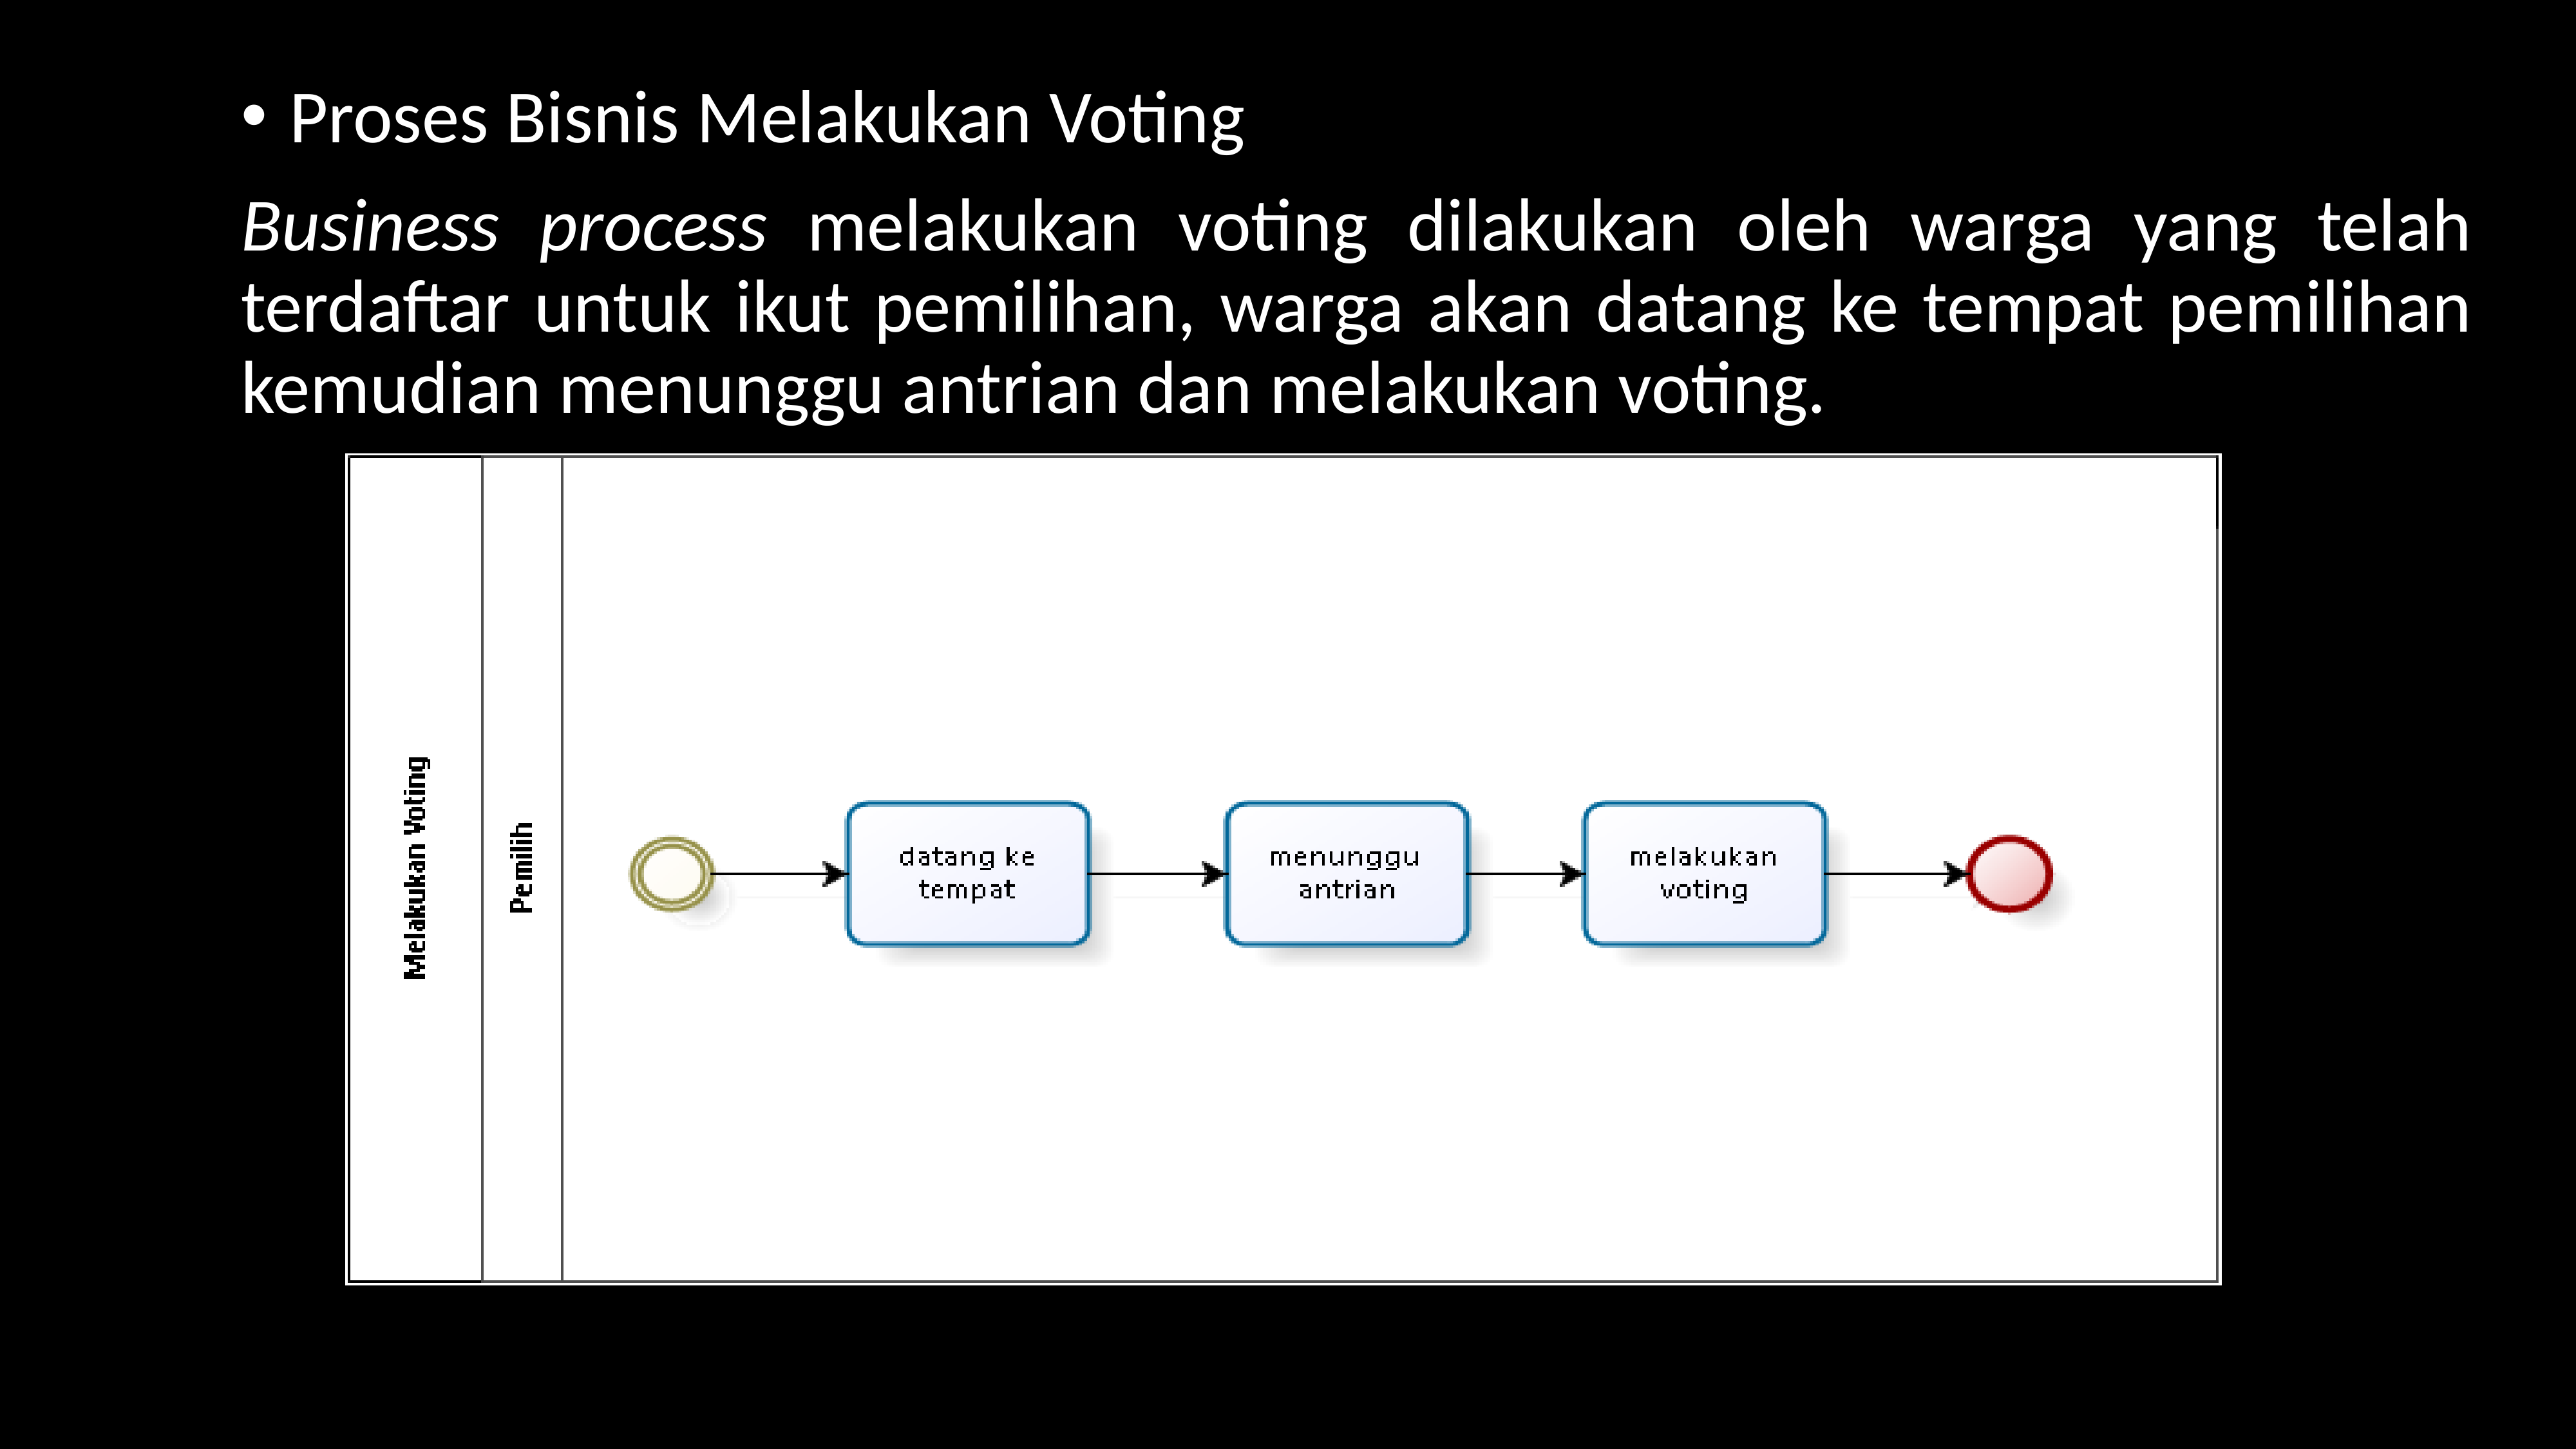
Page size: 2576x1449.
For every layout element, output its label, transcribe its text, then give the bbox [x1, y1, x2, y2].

picture [345, 453, 2222, 1285]
list Proses Bisnis Melakukan Voting Business process melakukan voting dilakukan oleh warga yang telah terdaftar untuk ikut pemilihan, warga akan datang ke tempat pemilihan kemudian menunggu antrian dan melakukan voting. [231, 73, 2483, 1387]
